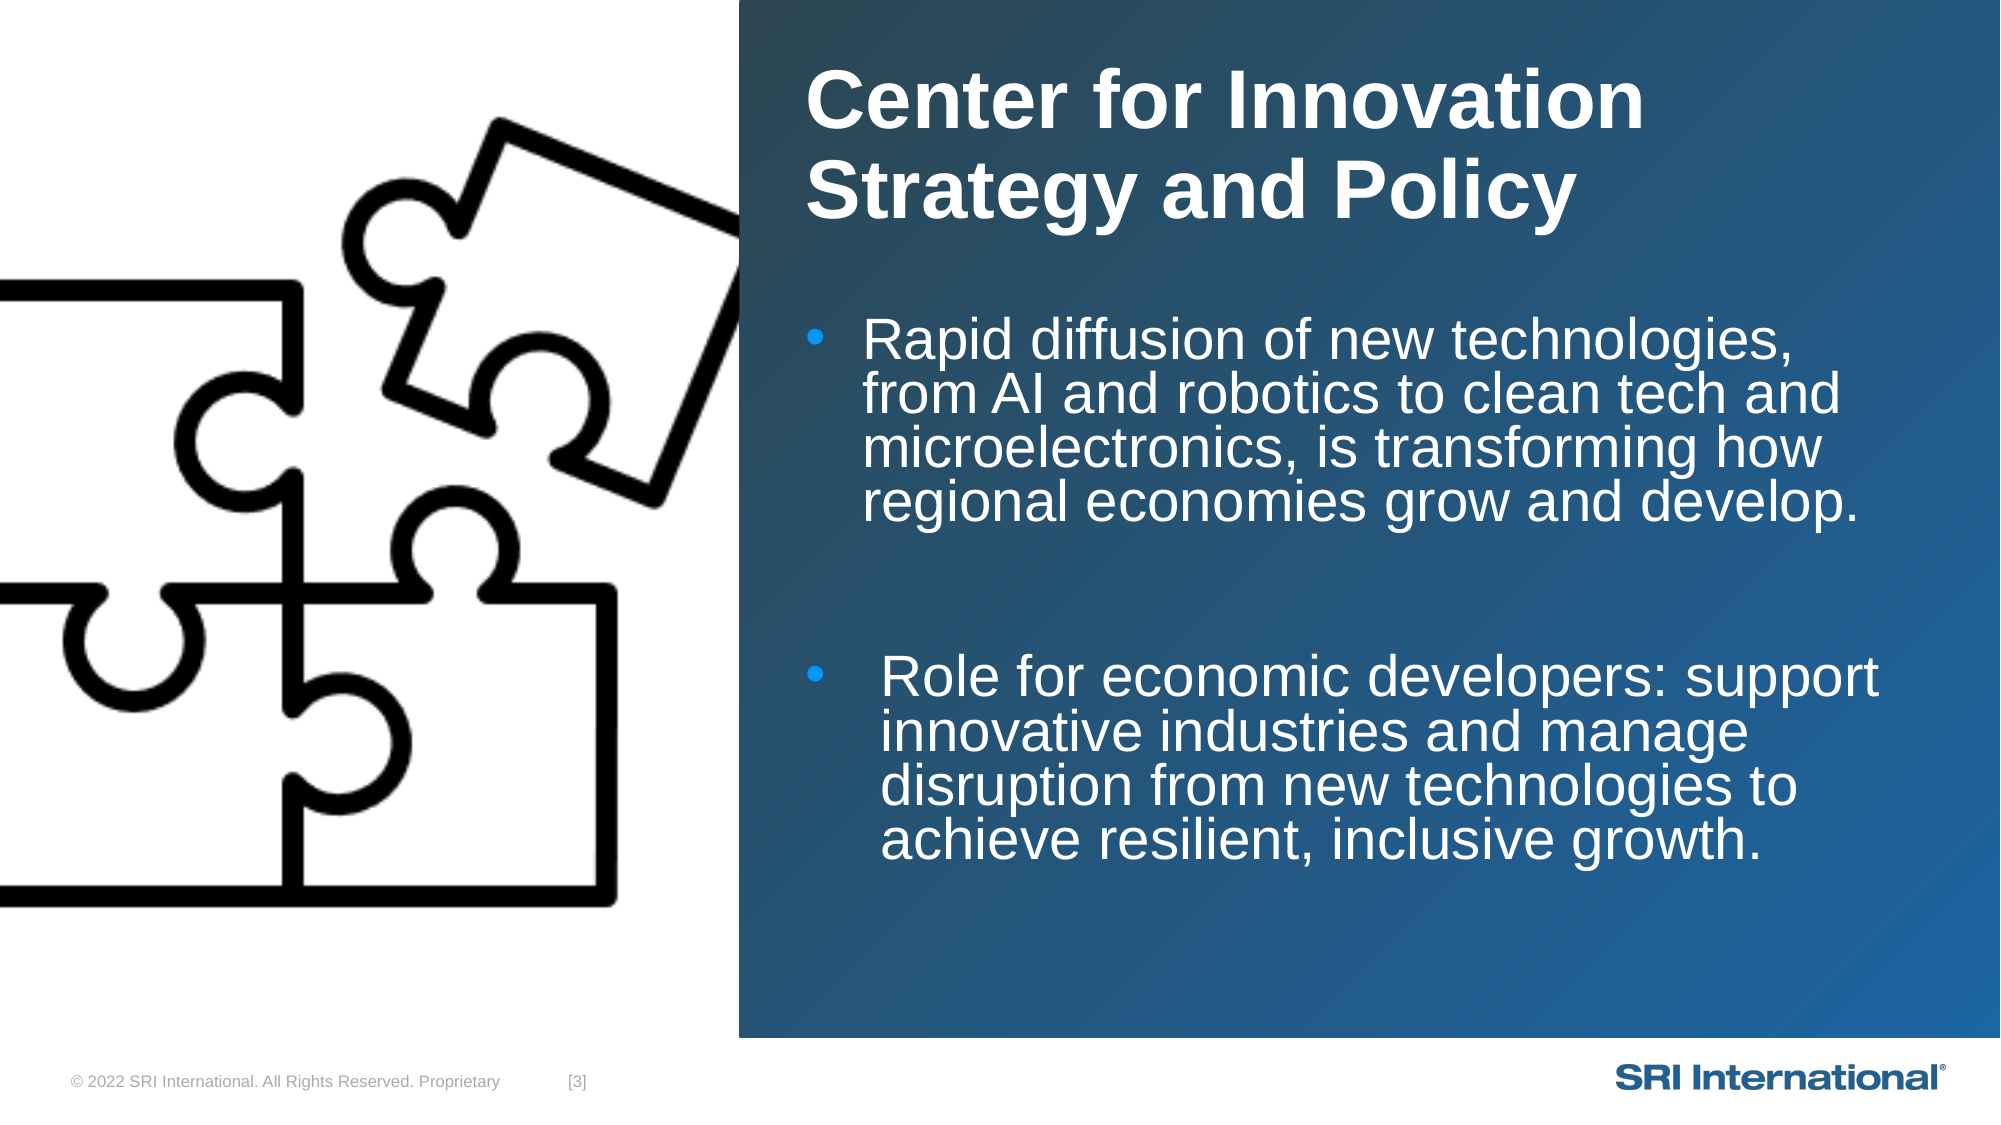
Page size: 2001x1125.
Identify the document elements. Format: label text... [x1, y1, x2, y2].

list Center for Innovation Strategy and Policy [805, 56, 1983, 350]
picture [1616, 1064, 1946, 1090]
list Rapid diffusion of new technologies, from AI and robotics to clean tech and microelectronics, is transforming how regional economies grow and develop. Role for economic developers: support innovative industries and manage disruption from new technologies to achieve resilient, inclusive growth. [805, 316, 1907, 1038]
picture [0, 0, 740, 1038]
